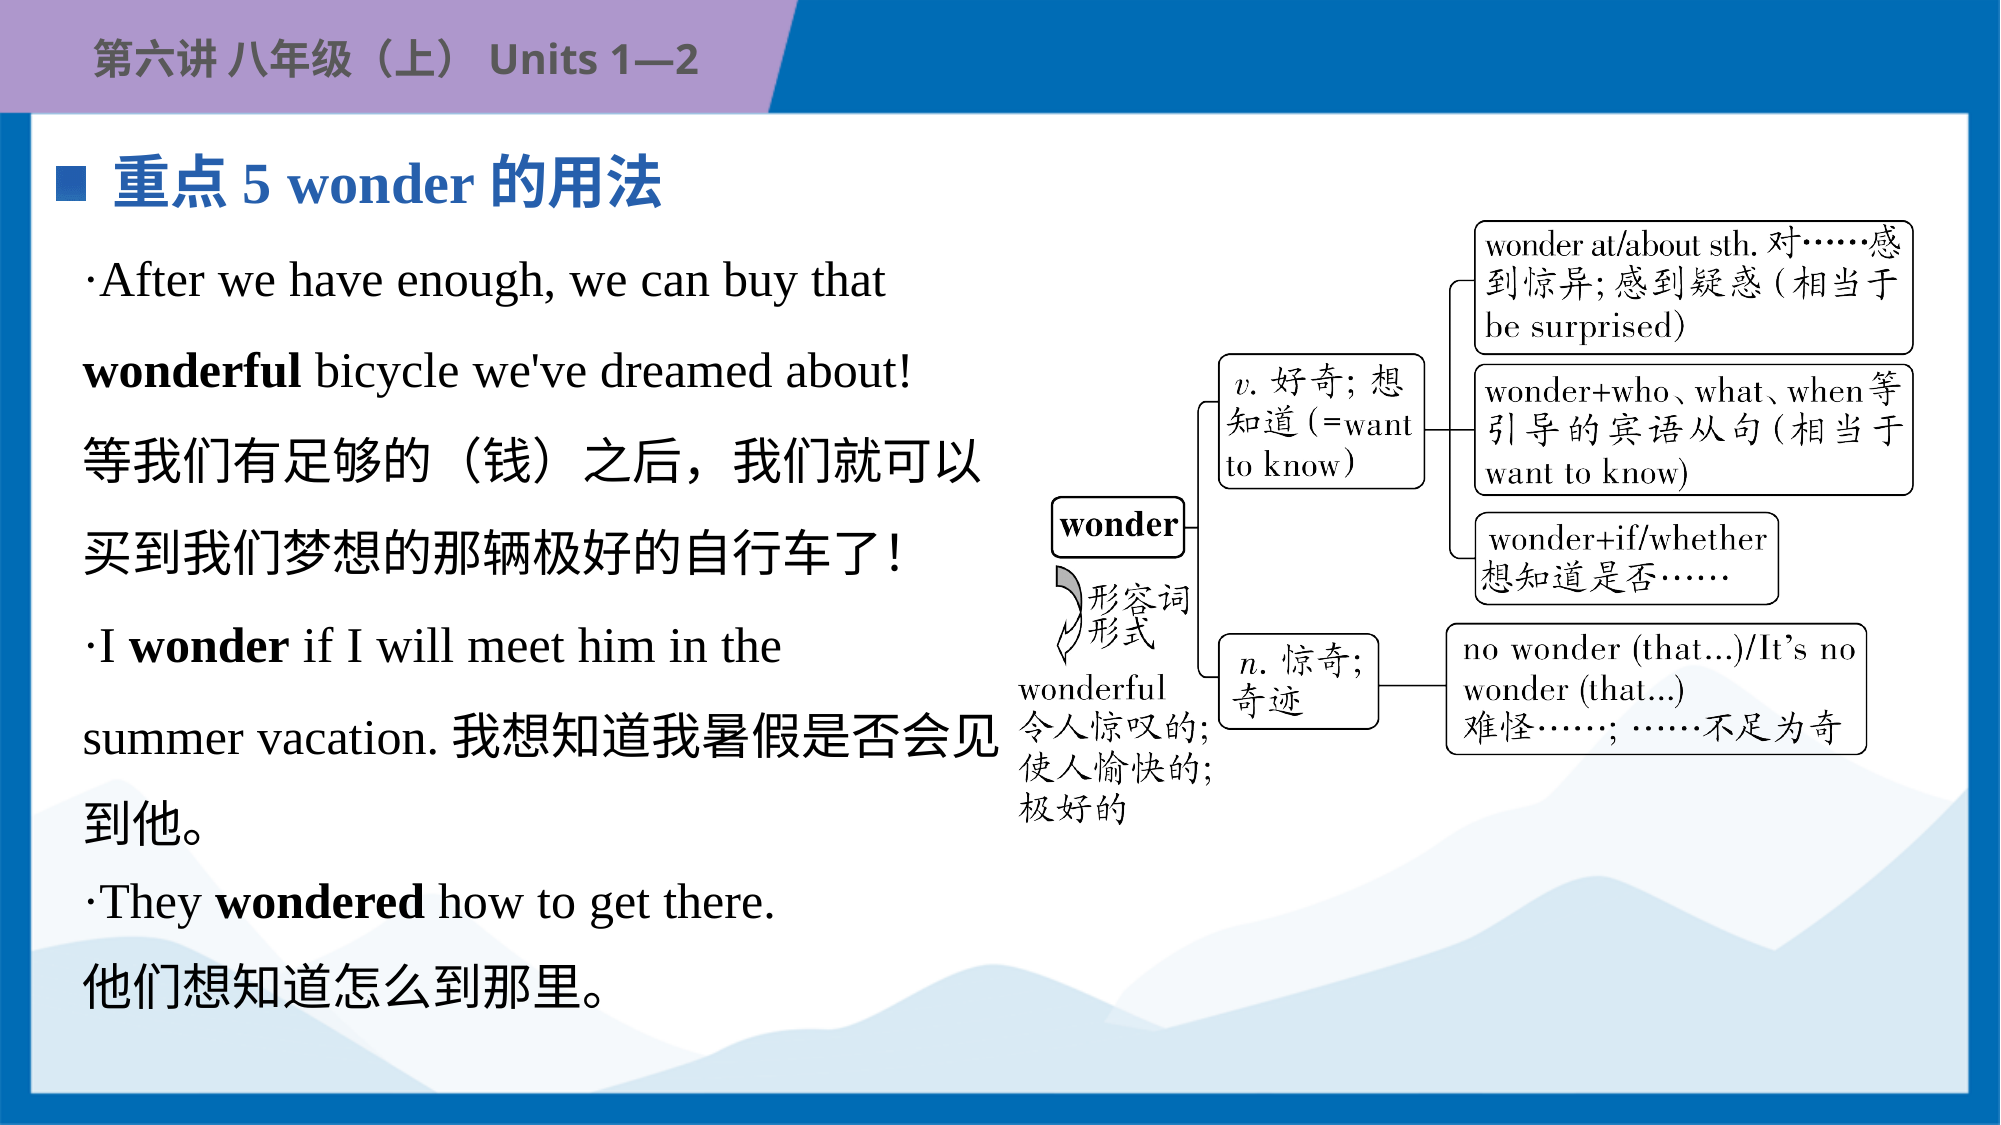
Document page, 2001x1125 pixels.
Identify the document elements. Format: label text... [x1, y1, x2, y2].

text_box 重点5 wonder的用法 [112, 144, 1917, 215]
text_box ·They wondered how to get there. 他们想知道怎么到那里。 [82, 836, 1918, 1006]
text_box ·After we have enough, we can buy that wonderful bicycle we've dreamed about! 等我们有足够的（钱）之后，我们就可以 买到我们梦想的那辆极好的自行车了！ ·I wonder if I will meet him in the summer vacation.我想知道我暑假是否会见 到他。 [82, 214, 1001, 836]
picture [0, 0, 2000, 1125]
